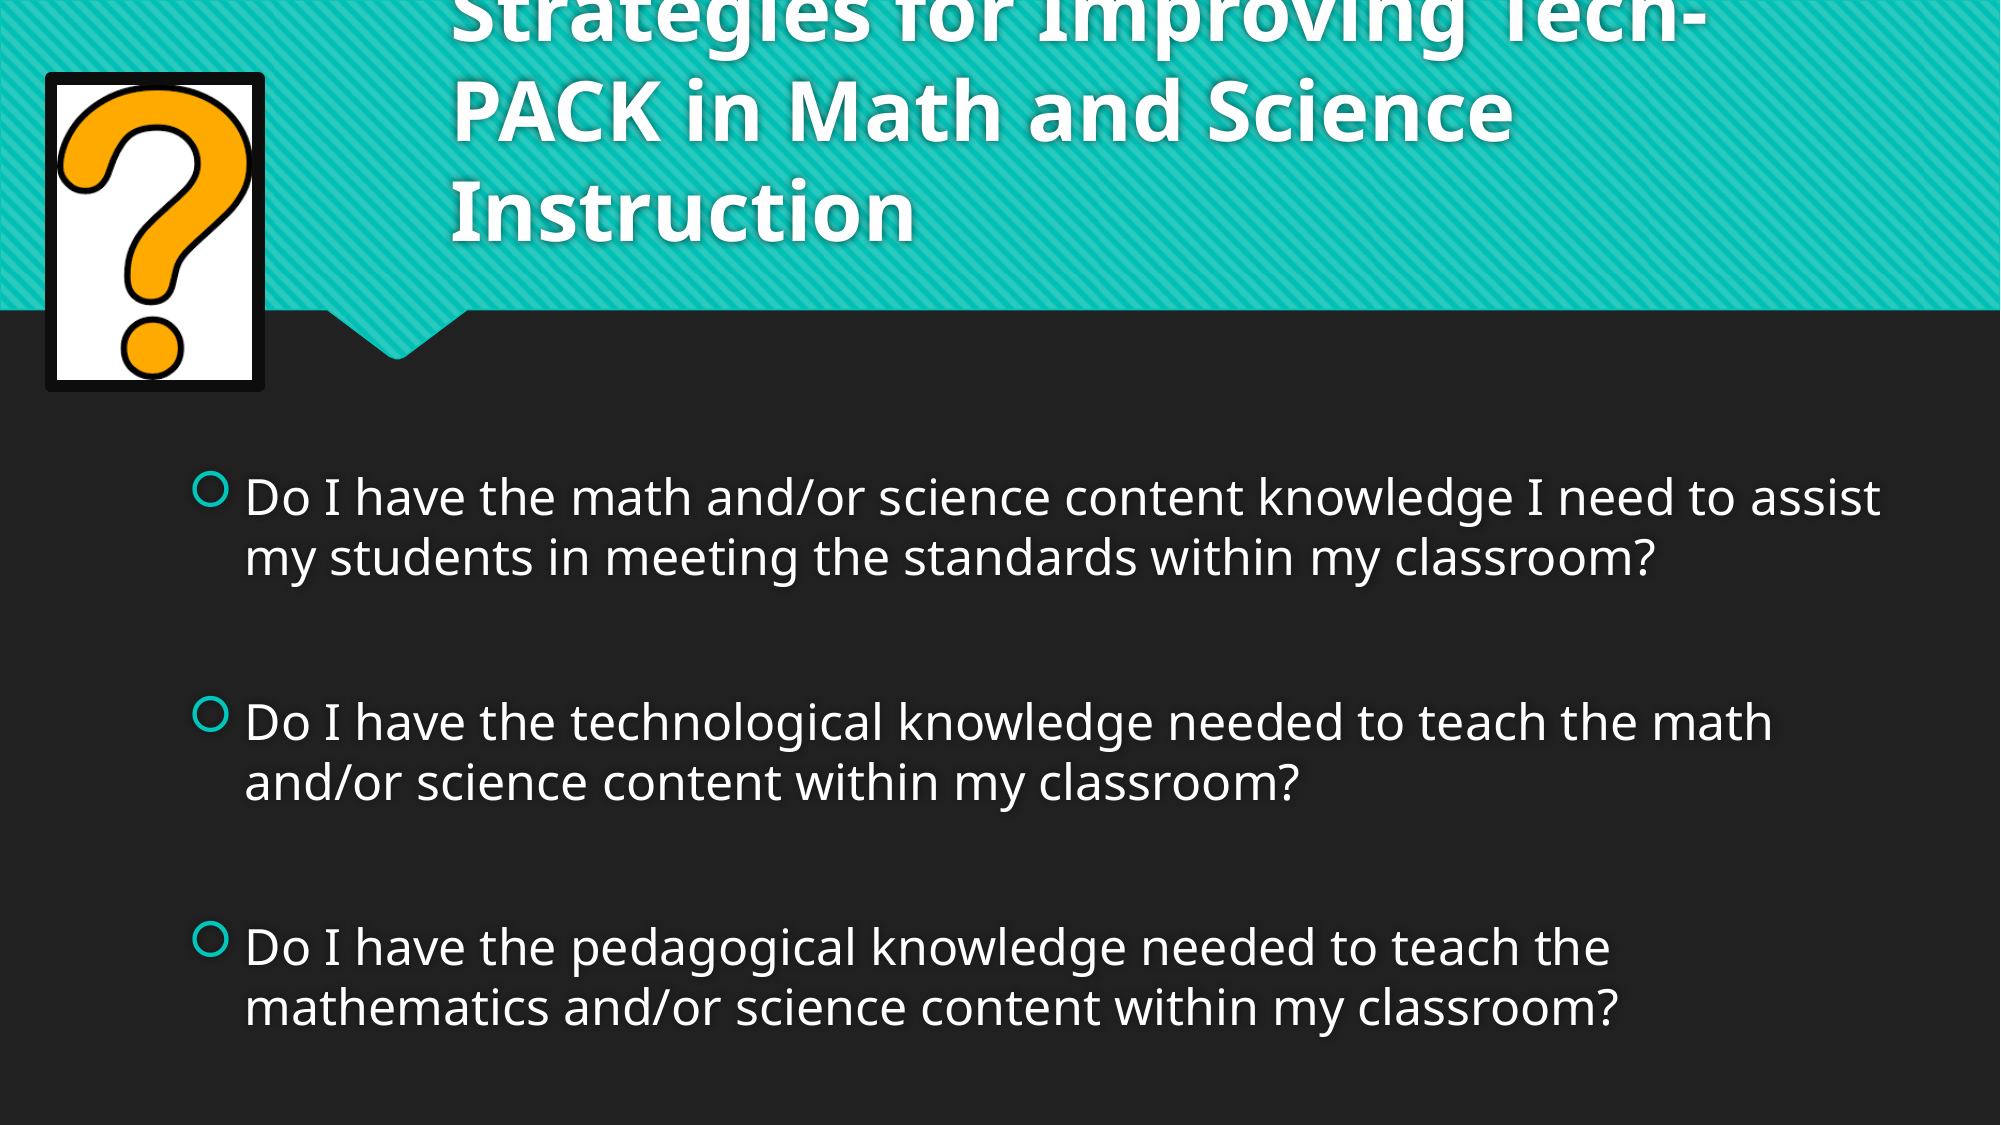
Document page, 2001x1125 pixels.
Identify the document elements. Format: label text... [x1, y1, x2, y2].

picture [56, 84, 253, 380]
title Strategies for Improving Tech-PACK in Math and Science Instruction [435, 106, 1905, 266]
list Do I have the math and/or science content knowledge I need to assist my students in meeting the standards within my classroom? Do I have the technological knowledge needed to teach the math and/or science content within my classroom? Do I have the pedagogical knowledge needed to teach the mathematics and/or science content within my classroom? [173, 452, 1905, 1050]
